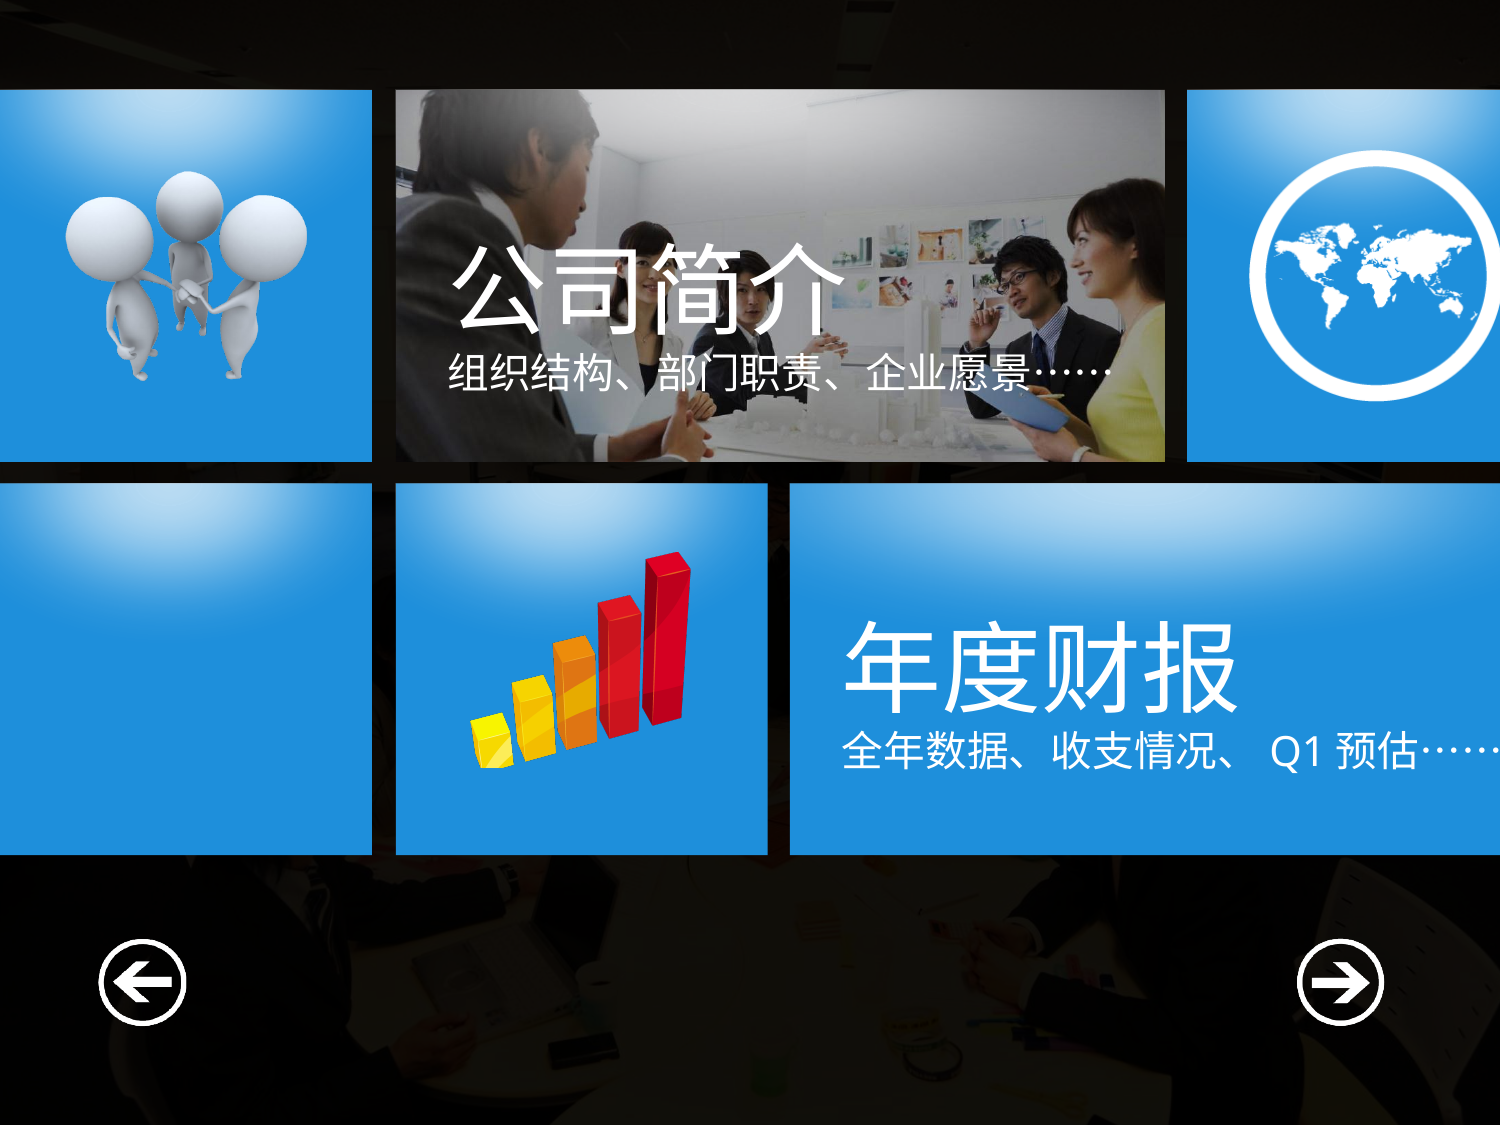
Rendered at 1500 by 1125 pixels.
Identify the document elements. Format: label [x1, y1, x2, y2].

text_box [395, 89, 1166, 463]
text_box [0, 89, 373, 463]
text_box [0, 483, 373, 856]
text_box [1186, 89, 1500, 463]
picture [97, 937, 187, 1027]
picture [1295, 937, 1386, 1027]
text_box [395, 483, 768, 856]
text_box [789, 483, 1500, 856]
